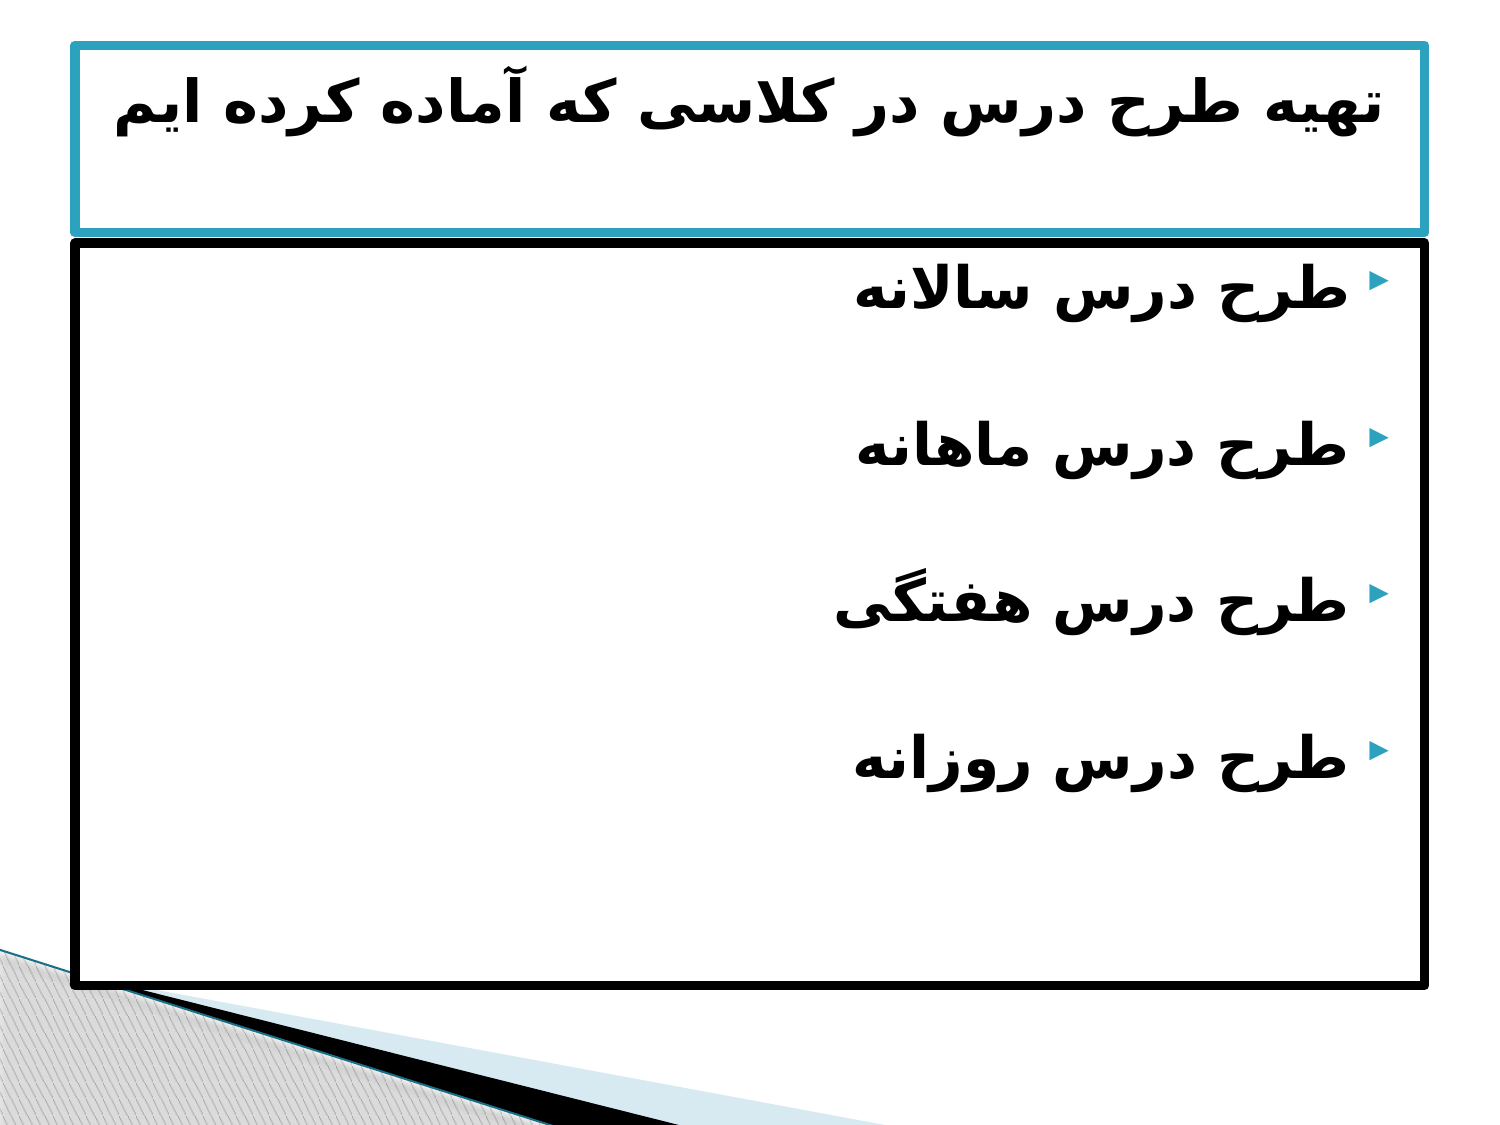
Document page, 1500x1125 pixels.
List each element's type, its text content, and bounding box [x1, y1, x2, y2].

title تهیه طرح درس در کلاسی که آماده کرده ایم [70, 41, 1429, 237]
list طرح درس سالانه طرح درس ماهانه طرح درس هفتگی طرح درس روزانه [70, 238, 1429, 990]
